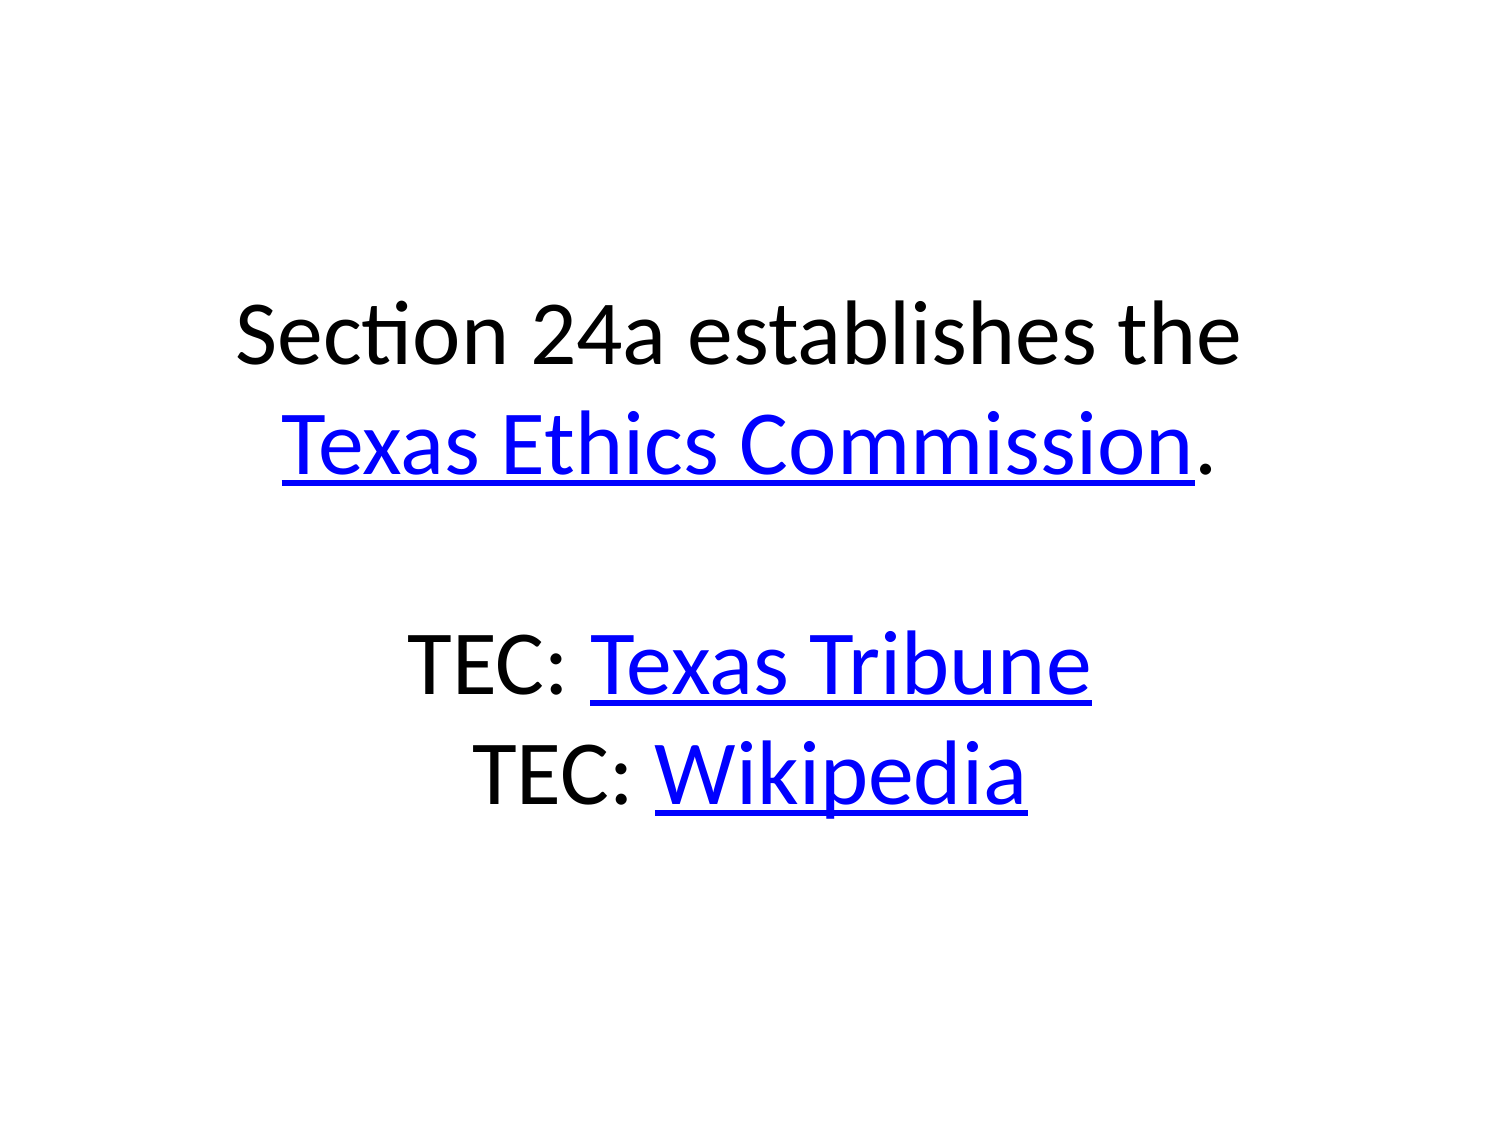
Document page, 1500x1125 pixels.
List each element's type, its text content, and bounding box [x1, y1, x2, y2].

title Section 24a establishes the Texas Ethics Commission. TEC: Texas Tribune TEC: Wikipedia [75, 45, 1425, 1050]
